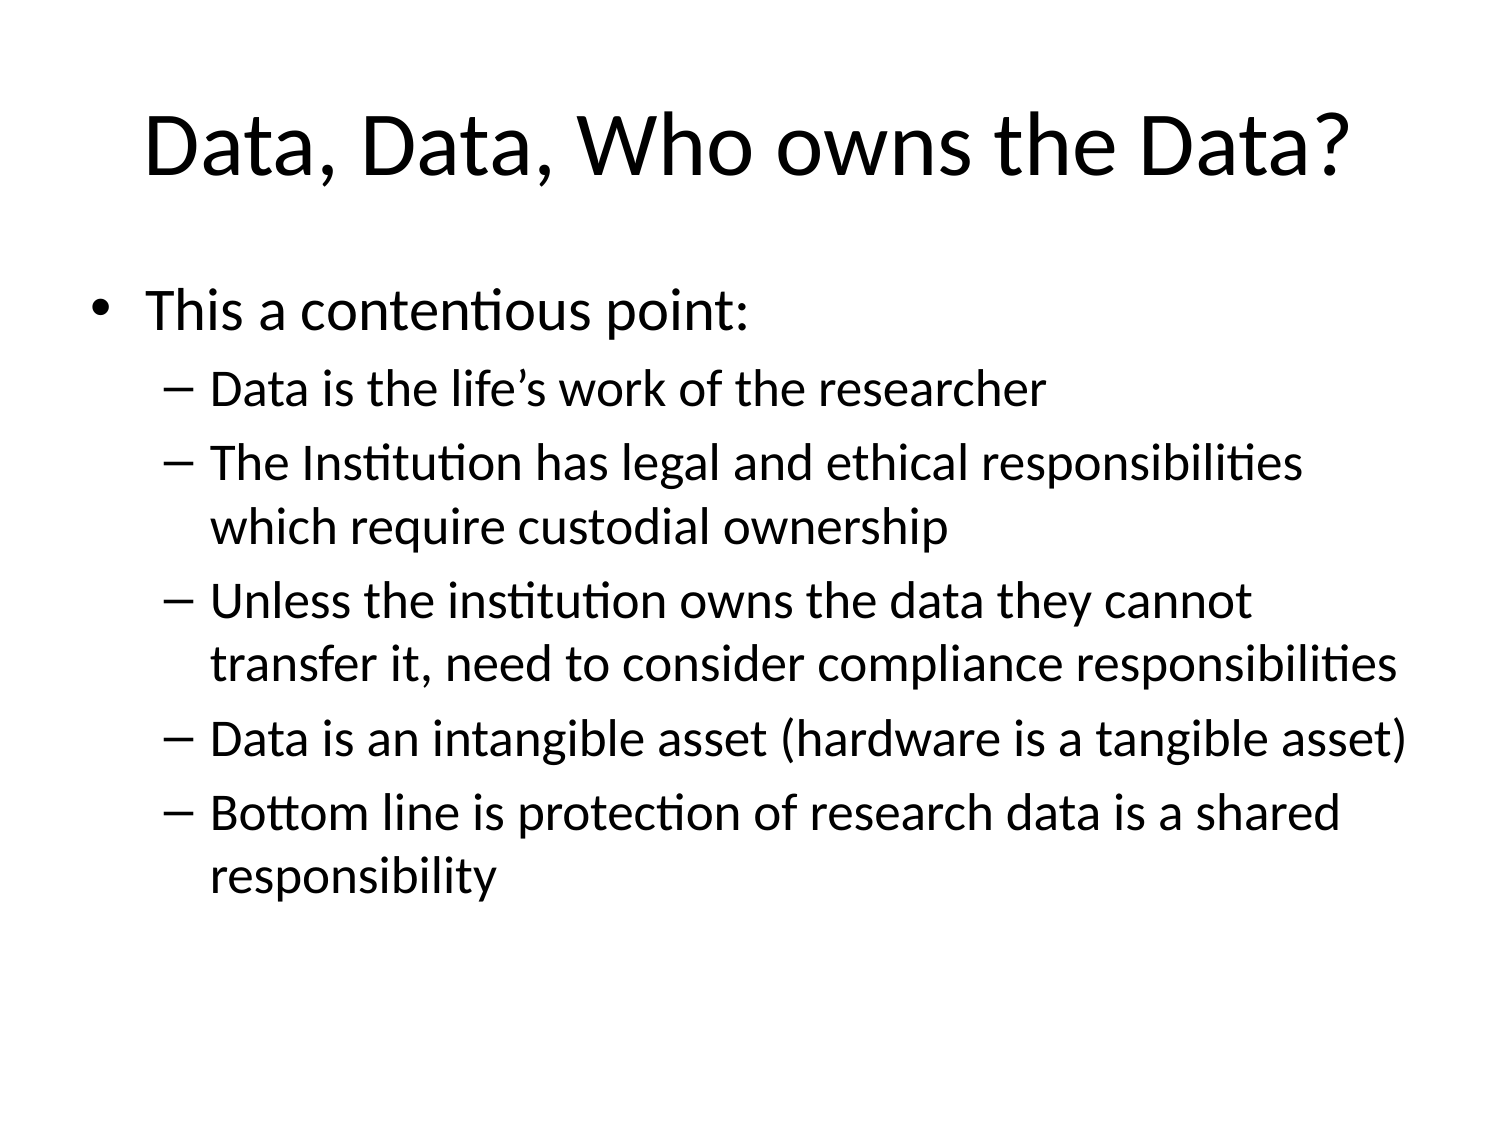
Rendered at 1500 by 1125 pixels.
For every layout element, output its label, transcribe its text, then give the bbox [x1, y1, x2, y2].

list This a contentious point: Data is the life’s work of the researcher The Institution has legal and ethical responsibilities which require custodial ownership Unless the institution owns the data they cannot transfer it, need to consider compliance responsibilities Data is an intangible asset (hardware is a tangible asset) Bottom line is protection of research data is a shared responsibility [75, 262, 1425, 1005]
title Data, Data, Who owns the Data? [75, 45, 1425, 233]
